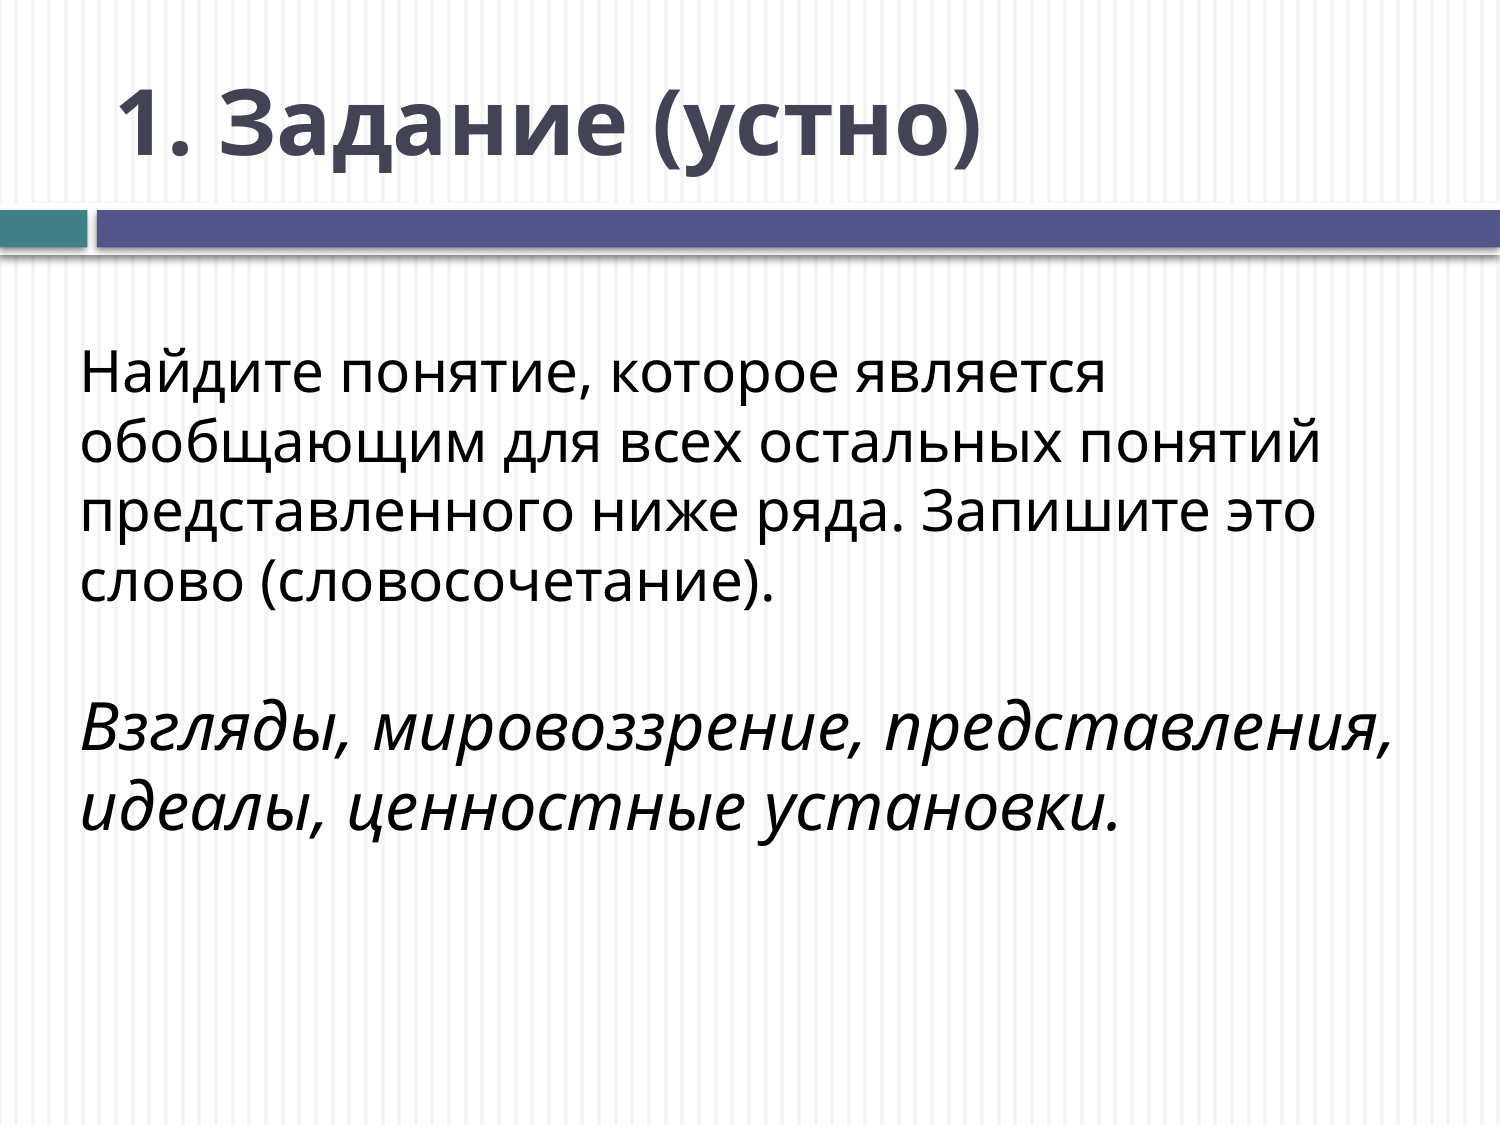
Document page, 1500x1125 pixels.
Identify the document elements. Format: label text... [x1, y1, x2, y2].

title 1. Задание (устно) [99, 37, 1438, 200]
text_box Найдите понятие, которое является обобщающим для всех остальных понятий представленного ниже ряда. Запишите это слово (словосочетание). Взгляды, мировоззрение, представления, идеалы, ценностные установки. [64, 326, 1424, 851]
